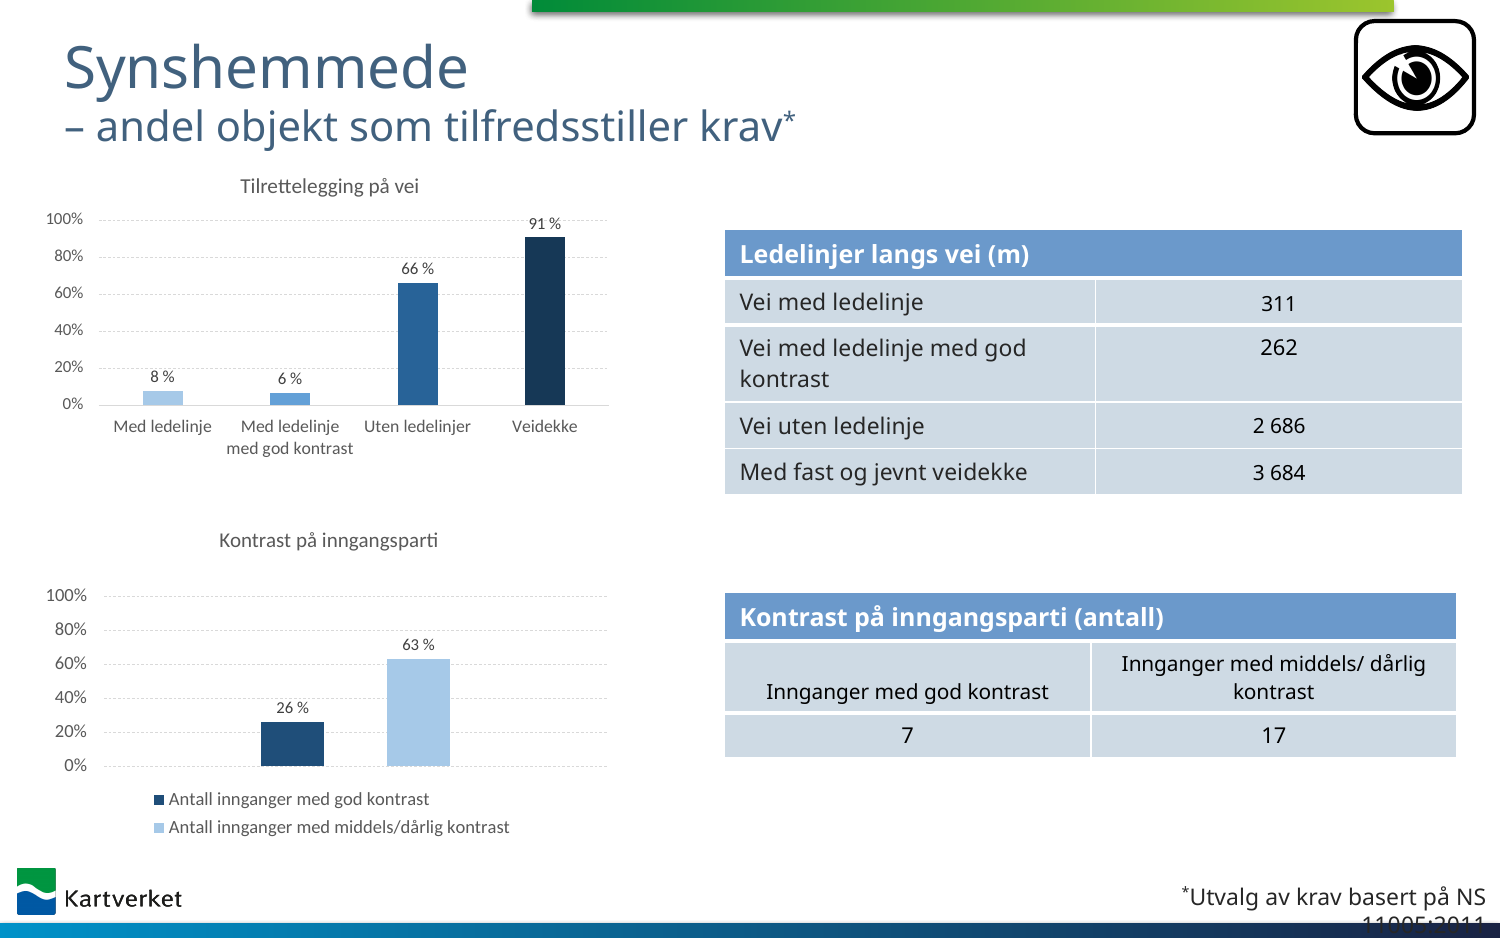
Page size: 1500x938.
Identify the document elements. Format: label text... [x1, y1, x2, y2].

picture [41, 166, 619, 492]
table_cell 17 [1092, 715, 1456, 757]
table_cell Med fast og jevnt veidekke [725, 449, 1095, 494]
table_cell 262 [1096, 327, 1462, 401]
table_cell Vei uten ledelinje [725, 403, 1095, 448]
table_cell 7 [725, 715, 1090, 757]
table_header Ledelinjer langs vei (m) [725, 230, 1462, 276]
picture [41, 520, 617, 846]
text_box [1355, 20, 1475, 134]
table_cell 2 686 [1096, 403, 1462, 448]
table_cell Vei med ledelinje med god kontrast [725, 327, 1095, 401]
text_box *Utvalg av krav basert på NS 11005:2011 [1068, 873, 1500, 938]
text_box Synshemmede – andel objekt som tilfredsstiller krav* [49, 24, 1431, 158]
table_cell Innganger med god kontrast [725, 643, 1090, 711]
table_header Kontrast på inngangsparti (antall) [725, 593, 1456, 639]
table_cell Innganger med middels/ dårlig kontrast [1092, 643, 1456, 711]
table_cell Vei med ledelinje [725, 280, 1095, 323]
table_cell 3 684 [1096, 449, 1462, 494]
table_cell 311 [1096, 280, 1462, 323]
